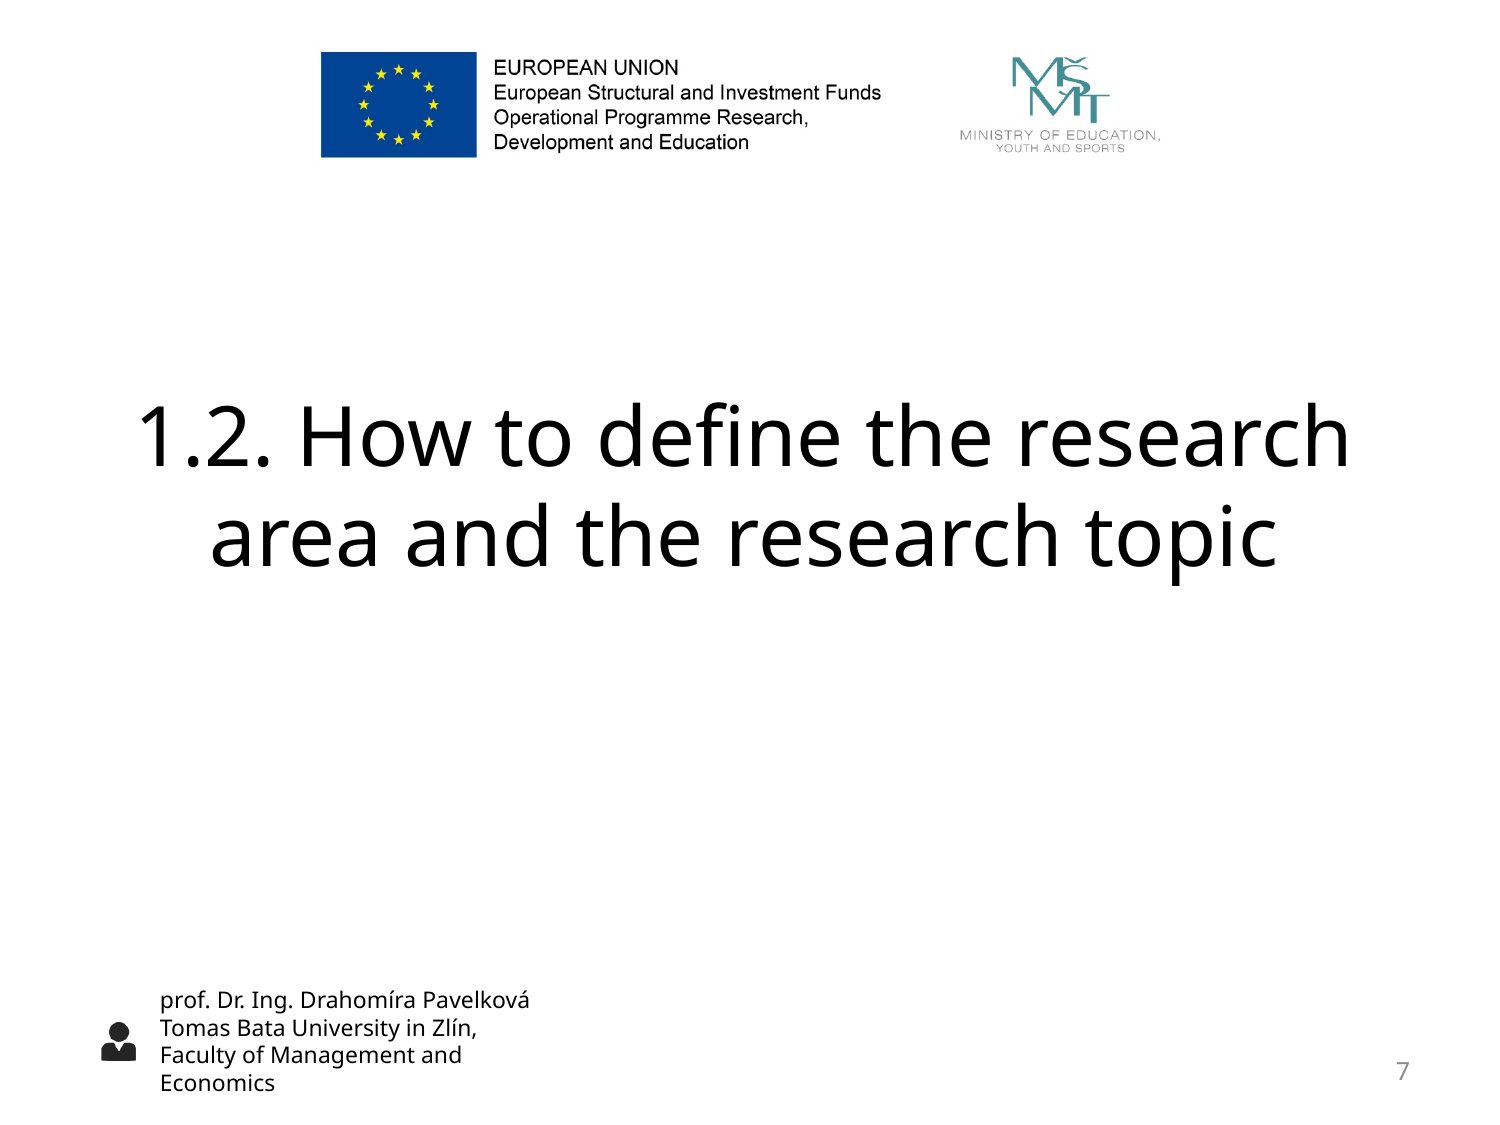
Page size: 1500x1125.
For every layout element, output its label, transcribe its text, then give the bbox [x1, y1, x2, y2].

picture [101, 1021, 136, 1062]
title 1.2. How to define the research area and the research topic [112, 373, 1376, 693]
slide_number 7 [1074, 1042, 1425, 1103]
footer prof. Dr. Ing. Drahomíra Pavelková Tomas Bata University in Zlín, Faculty of Management and Economics [145, 999, 550, 1083]
picture [268, 0, 1212, 210]
